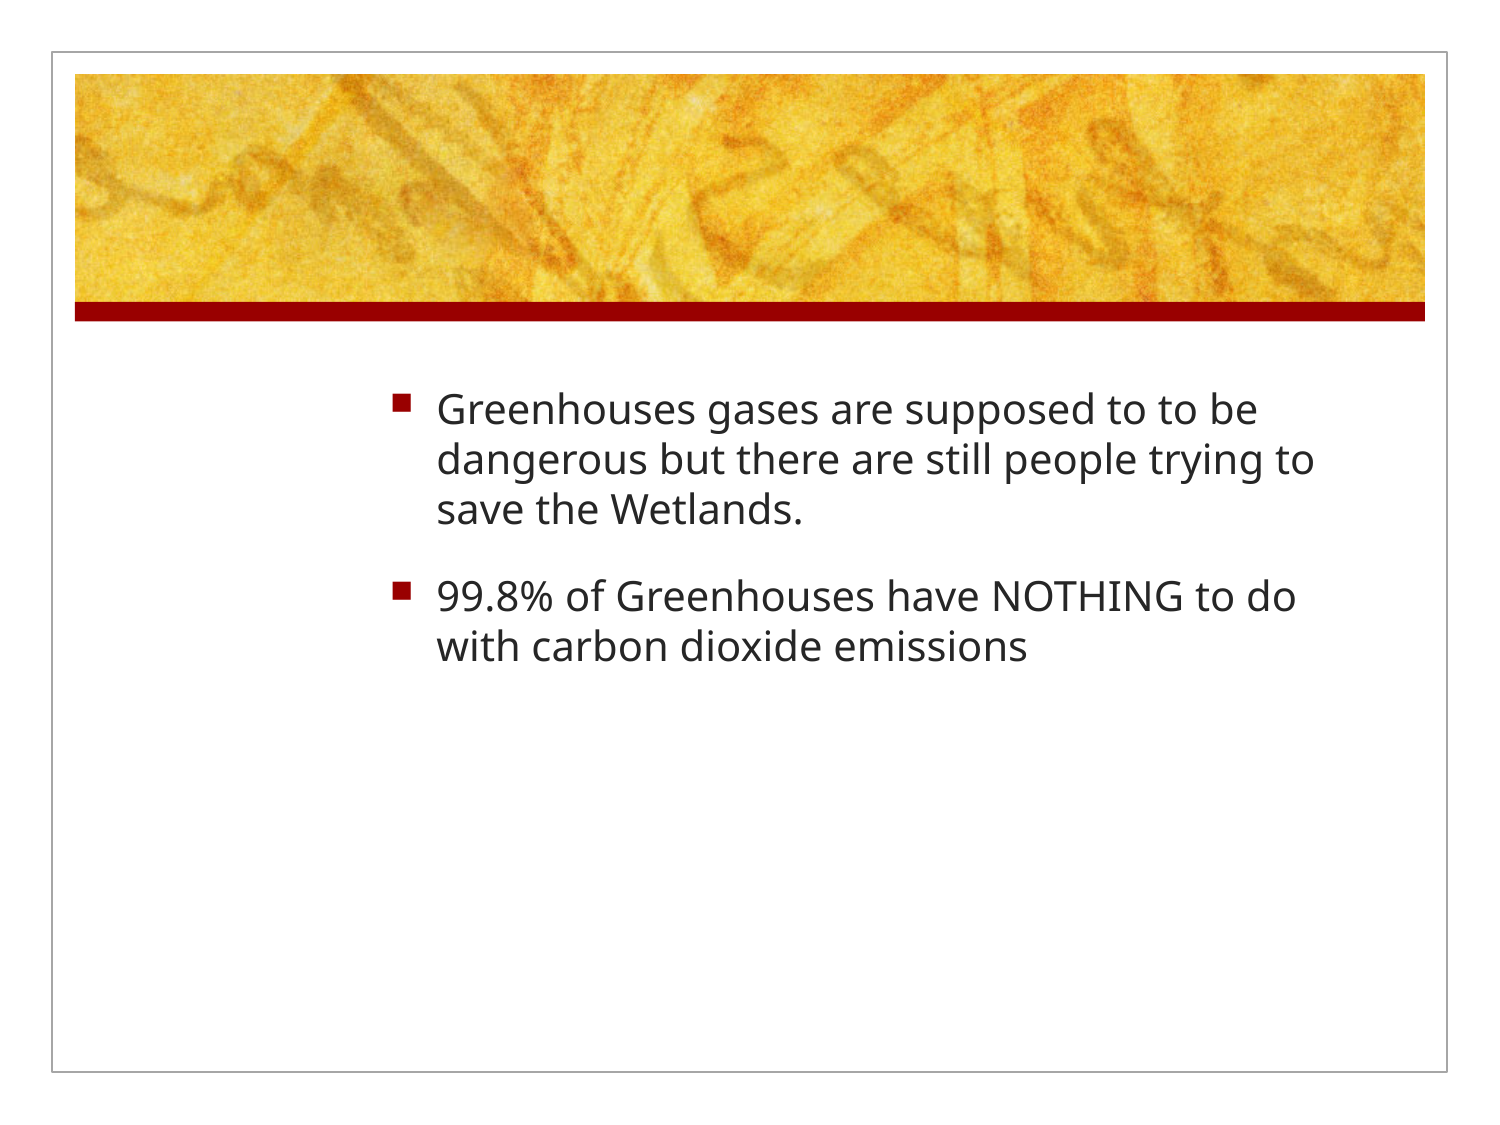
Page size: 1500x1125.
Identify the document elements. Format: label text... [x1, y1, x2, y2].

picture [75, 74, 1425, 301]
list Greenhouses gases are supposed to to be dangerous but there are still people trying to save the Wetlands. 99.8% of Greenhouses have NOTHING to do with carbon dioxide emissions [375, 375, 1392, 1005]
